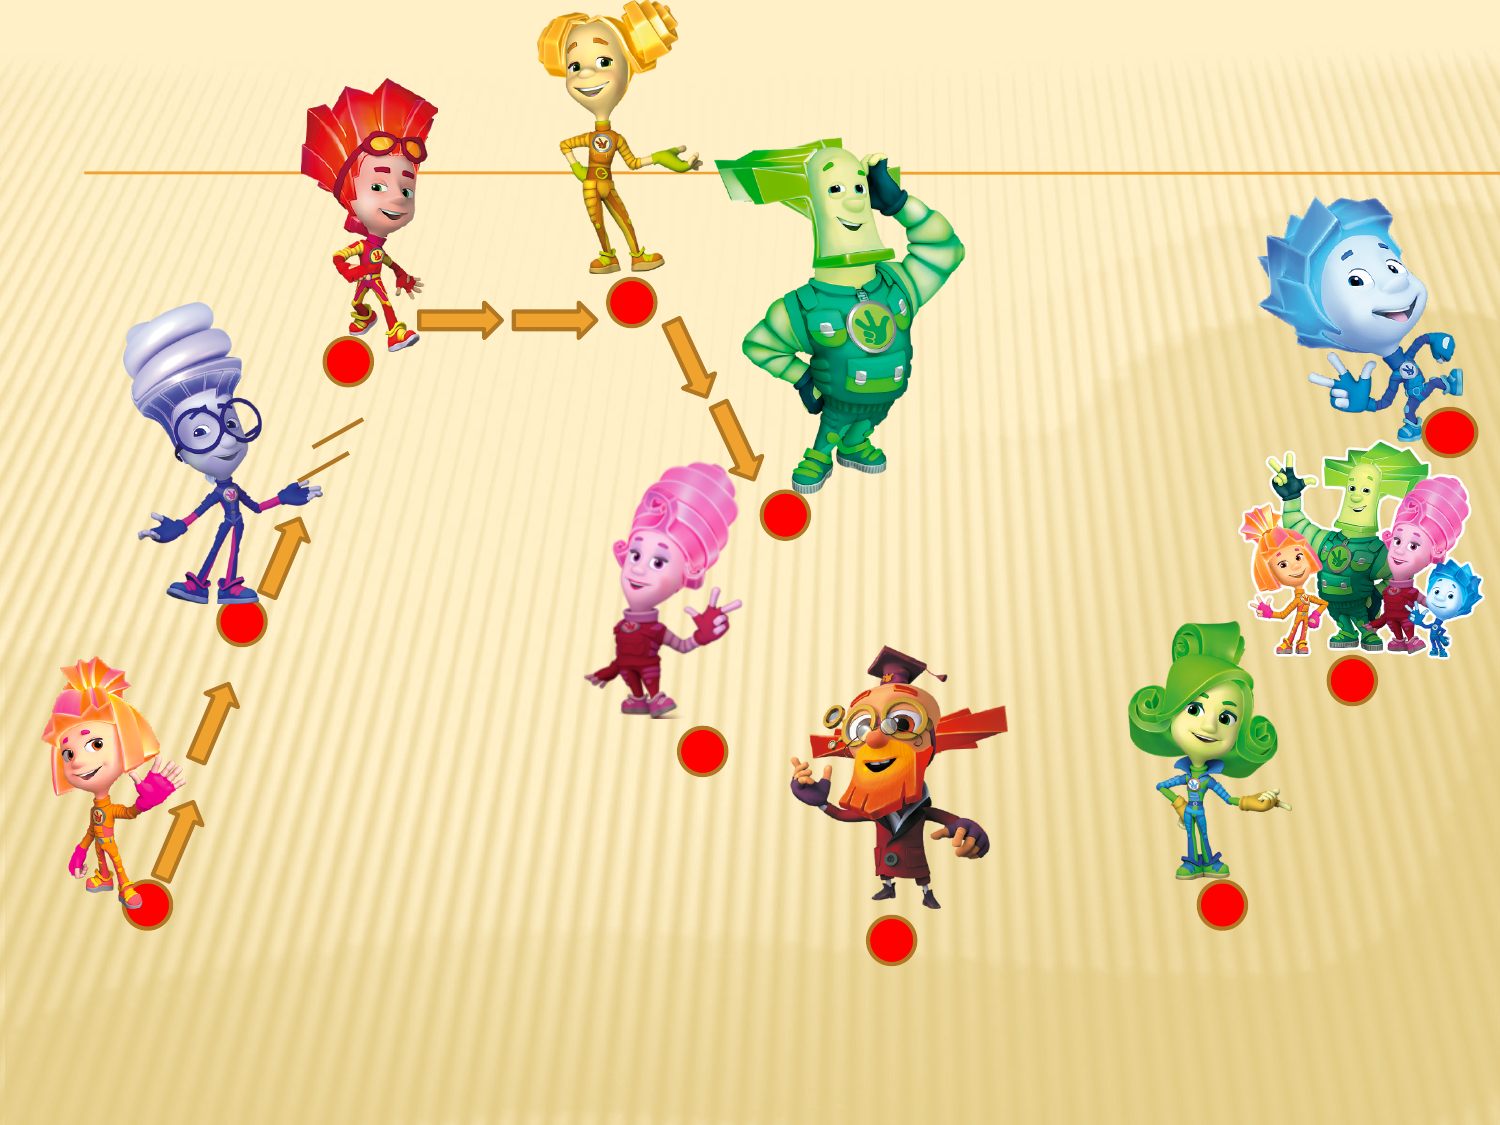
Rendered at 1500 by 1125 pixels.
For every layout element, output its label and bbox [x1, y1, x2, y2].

text_box [865, 926, 918, 967]
picture [1127, 195, 1500, 880]
text_box [511, 300, 599, 340]
text_box [216, 620, 268, 648]
picture [537, 0, 703, 275]
text_box [196, 681, 240, 766]
text_box [196, 803, 205, 828]
text_box [332, 370, 373, 388]
picture [537, 136, 1008, 909]
picture [123, 302, 323, 604]
text_box [447, 300, 504, 340]
text_box [332, 451, 350, 465]
text_box [606, 292, 658, 329]
text_box [1326, 680, 1379, 707]
text_box [676, 737, 729, 778]
picture [300, 77, 438, 353]
text_box [1196, 897, 1249, 931]
text_box [332, 417, 365, 440]
picture [40, 656, 186, 910]
text_box [132, 926, 163, 931]
text_box [661, 316, 704, 399]
